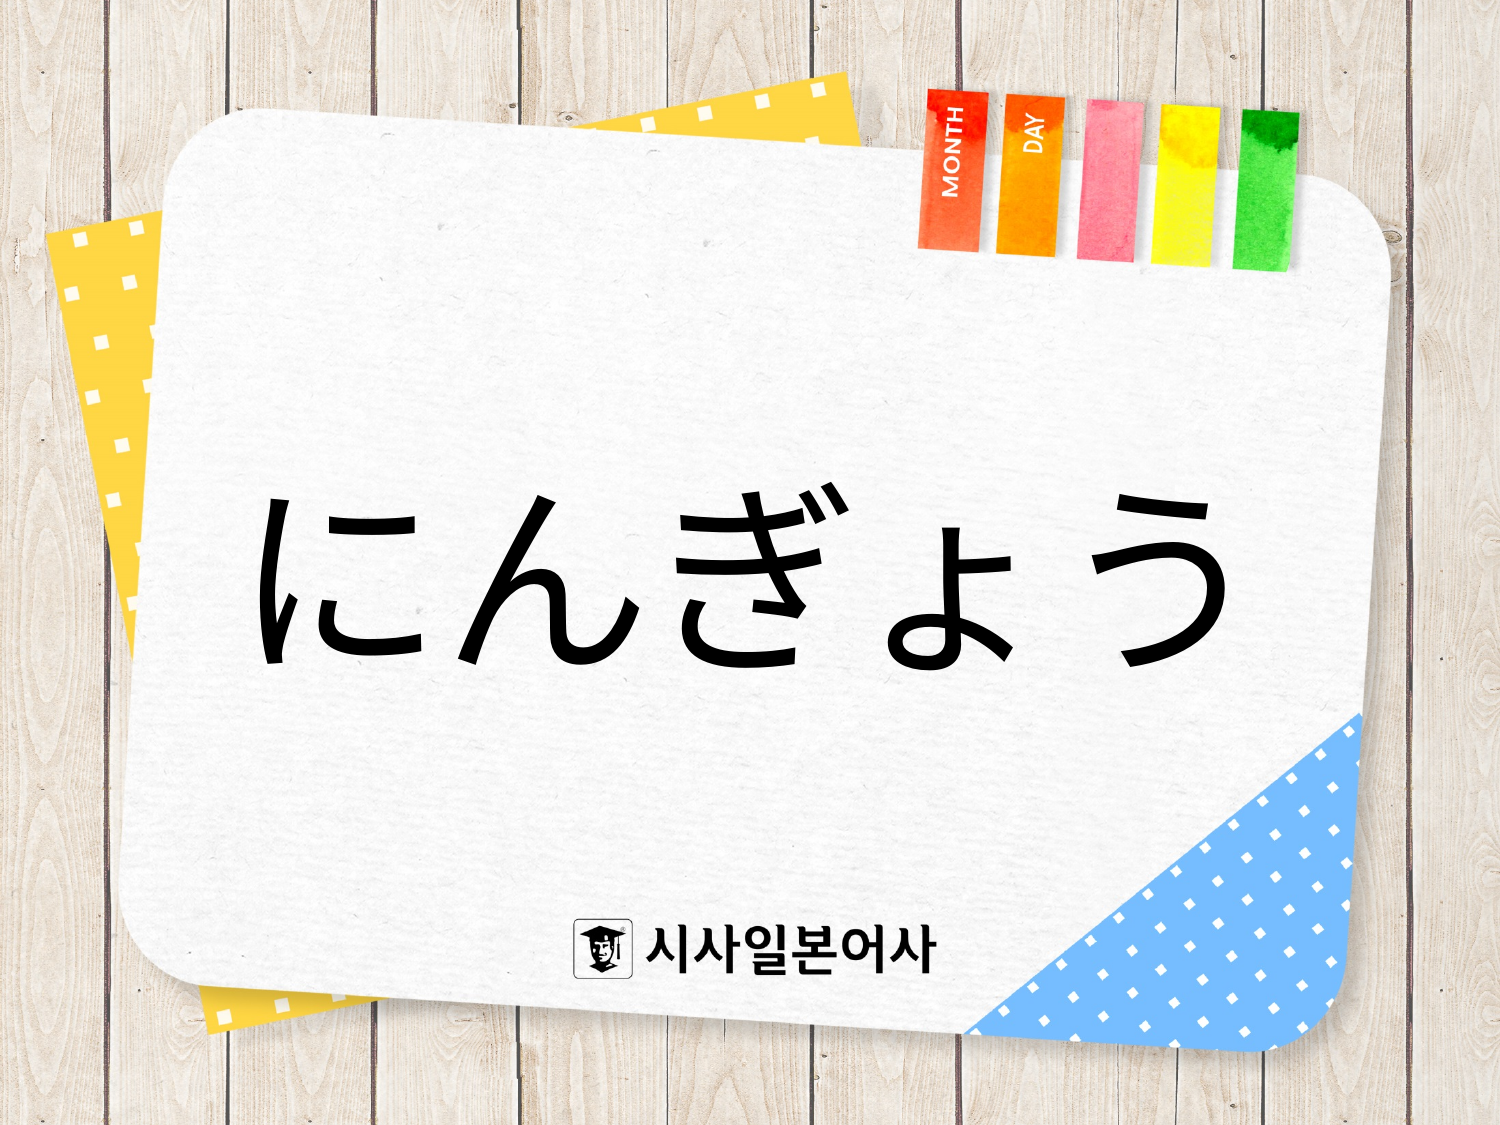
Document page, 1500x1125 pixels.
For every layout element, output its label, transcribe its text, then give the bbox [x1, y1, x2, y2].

picture [0, 0, 1500, 1125]
title にんぎょう [75, 338, 1425, 811]
